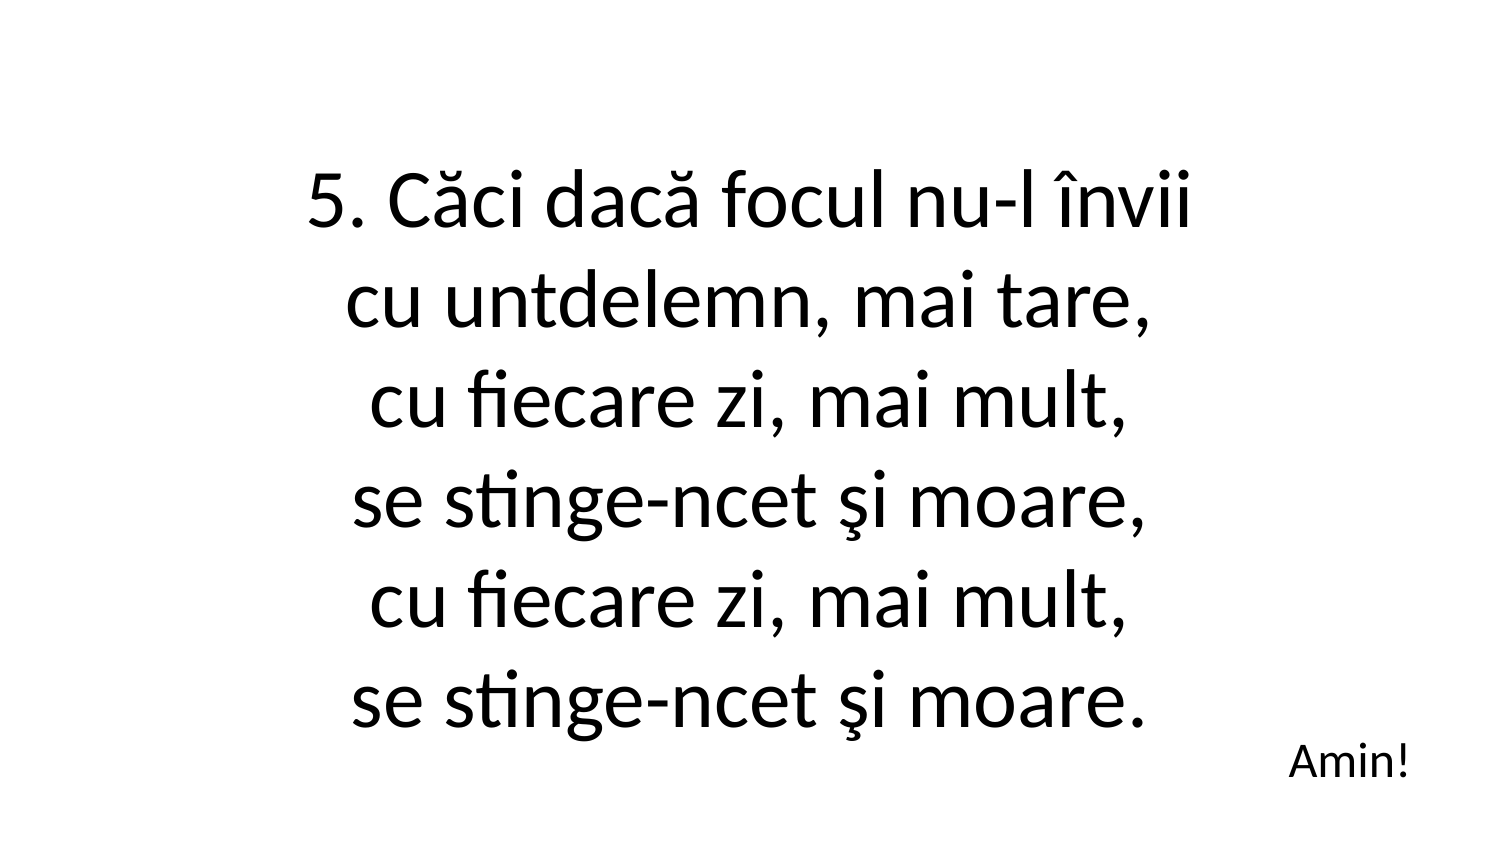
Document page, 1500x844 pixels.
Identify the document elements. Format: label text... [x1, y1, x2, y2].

text_box 5. Căci dacă focul nu-l învii cu untdelemn, mai tare, cu fiecare zi, mai mult, se stinge-ncet şi moare, cu fiecare zi, mai mult, se stinge-ncet şi moare. [290, 92, 1210, 752]
text_box Amin! [1273, 674, 1427, 795]
